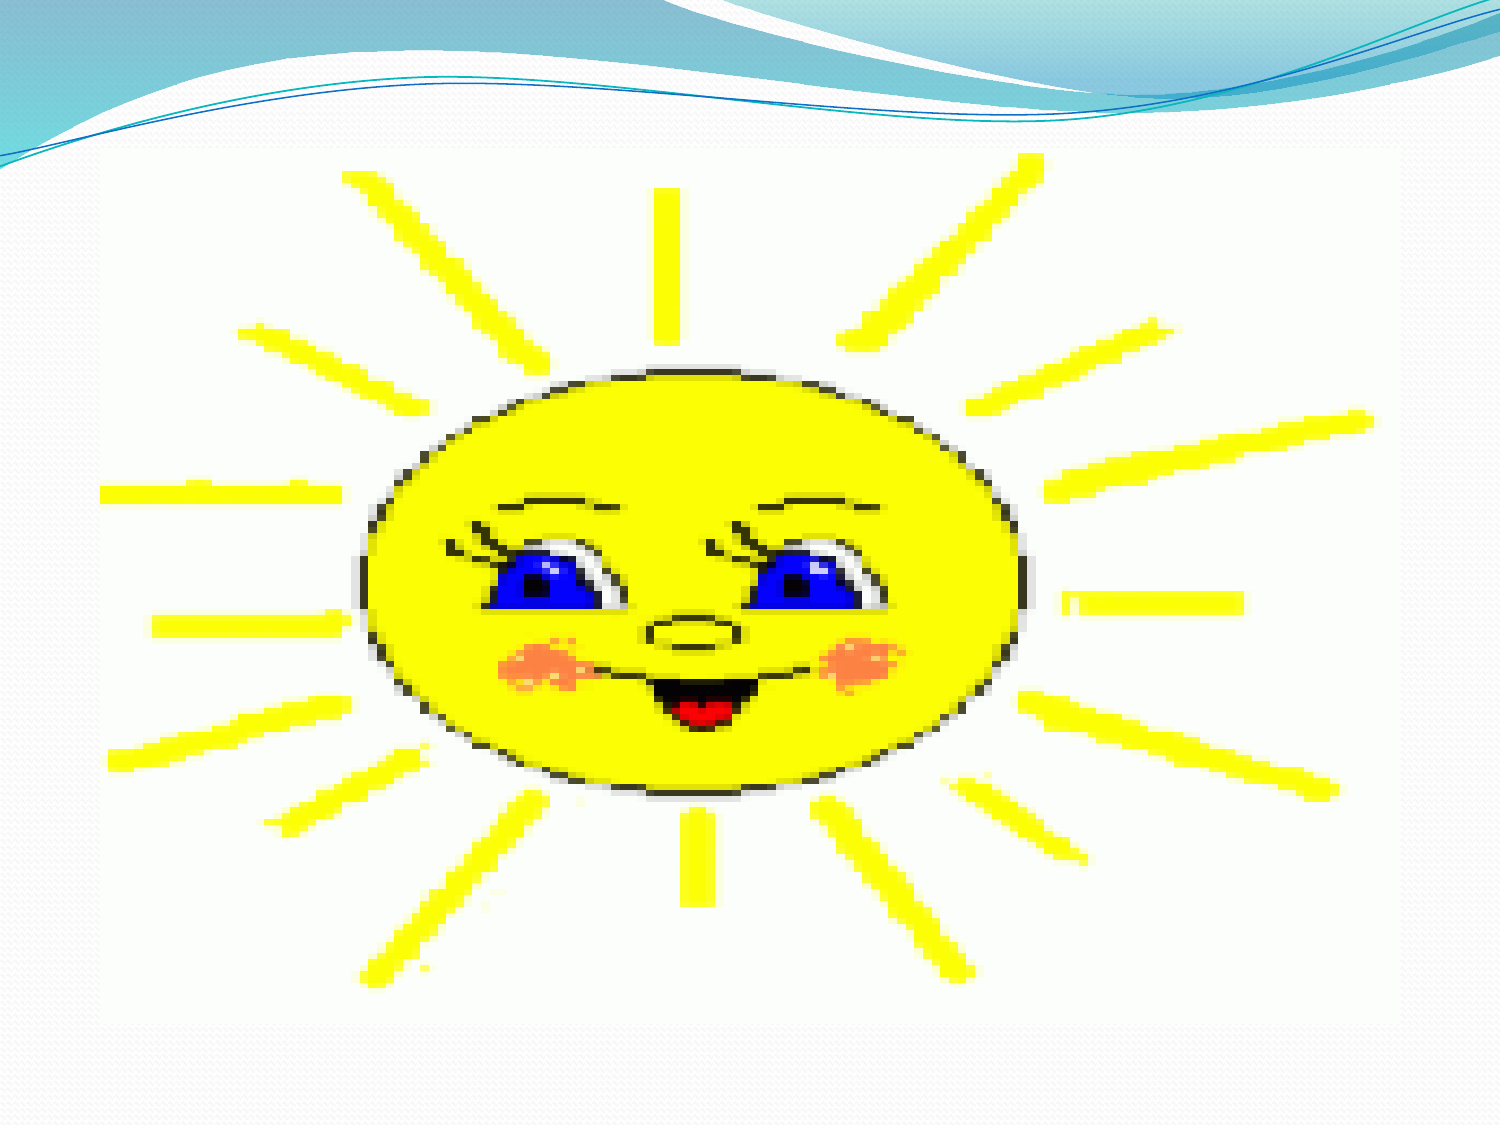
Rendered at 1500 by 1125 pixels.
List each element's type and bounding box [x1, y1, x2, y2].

list [100, 148, 1400, 1024]
